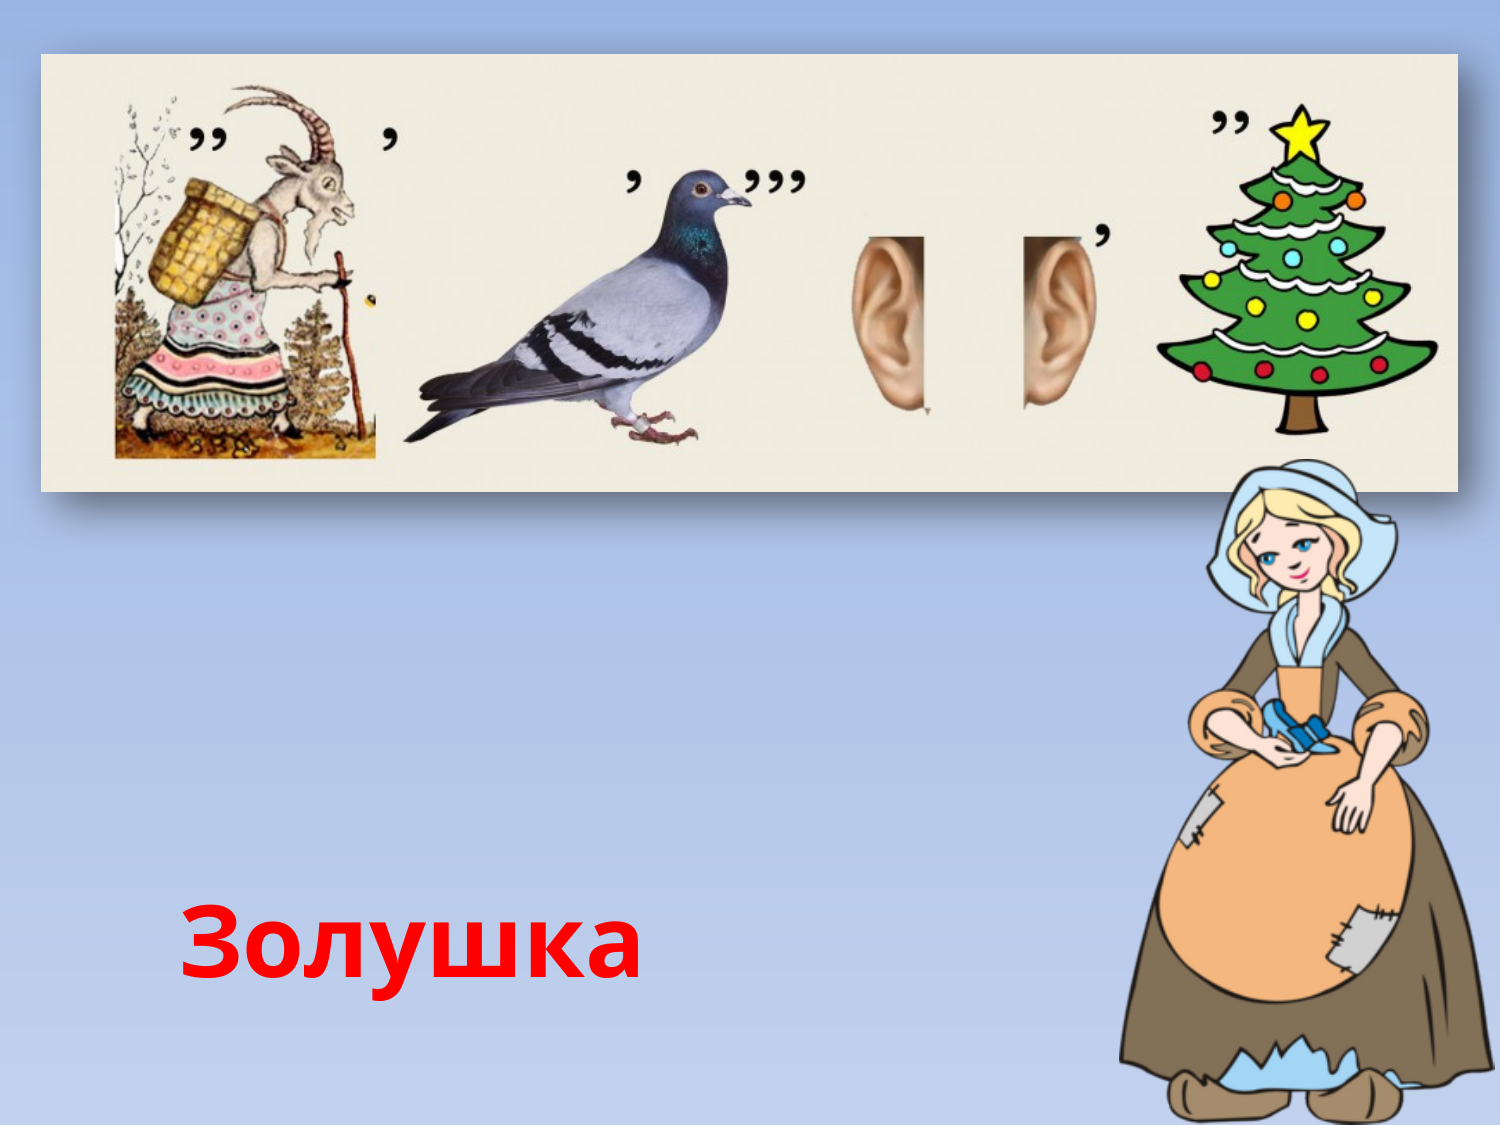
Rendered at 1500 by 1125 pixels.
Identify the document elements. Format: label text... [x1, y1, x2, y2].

text_box Золушка [163, 869, 672, 1005]
picture [40, 54, 1495, 1125]
